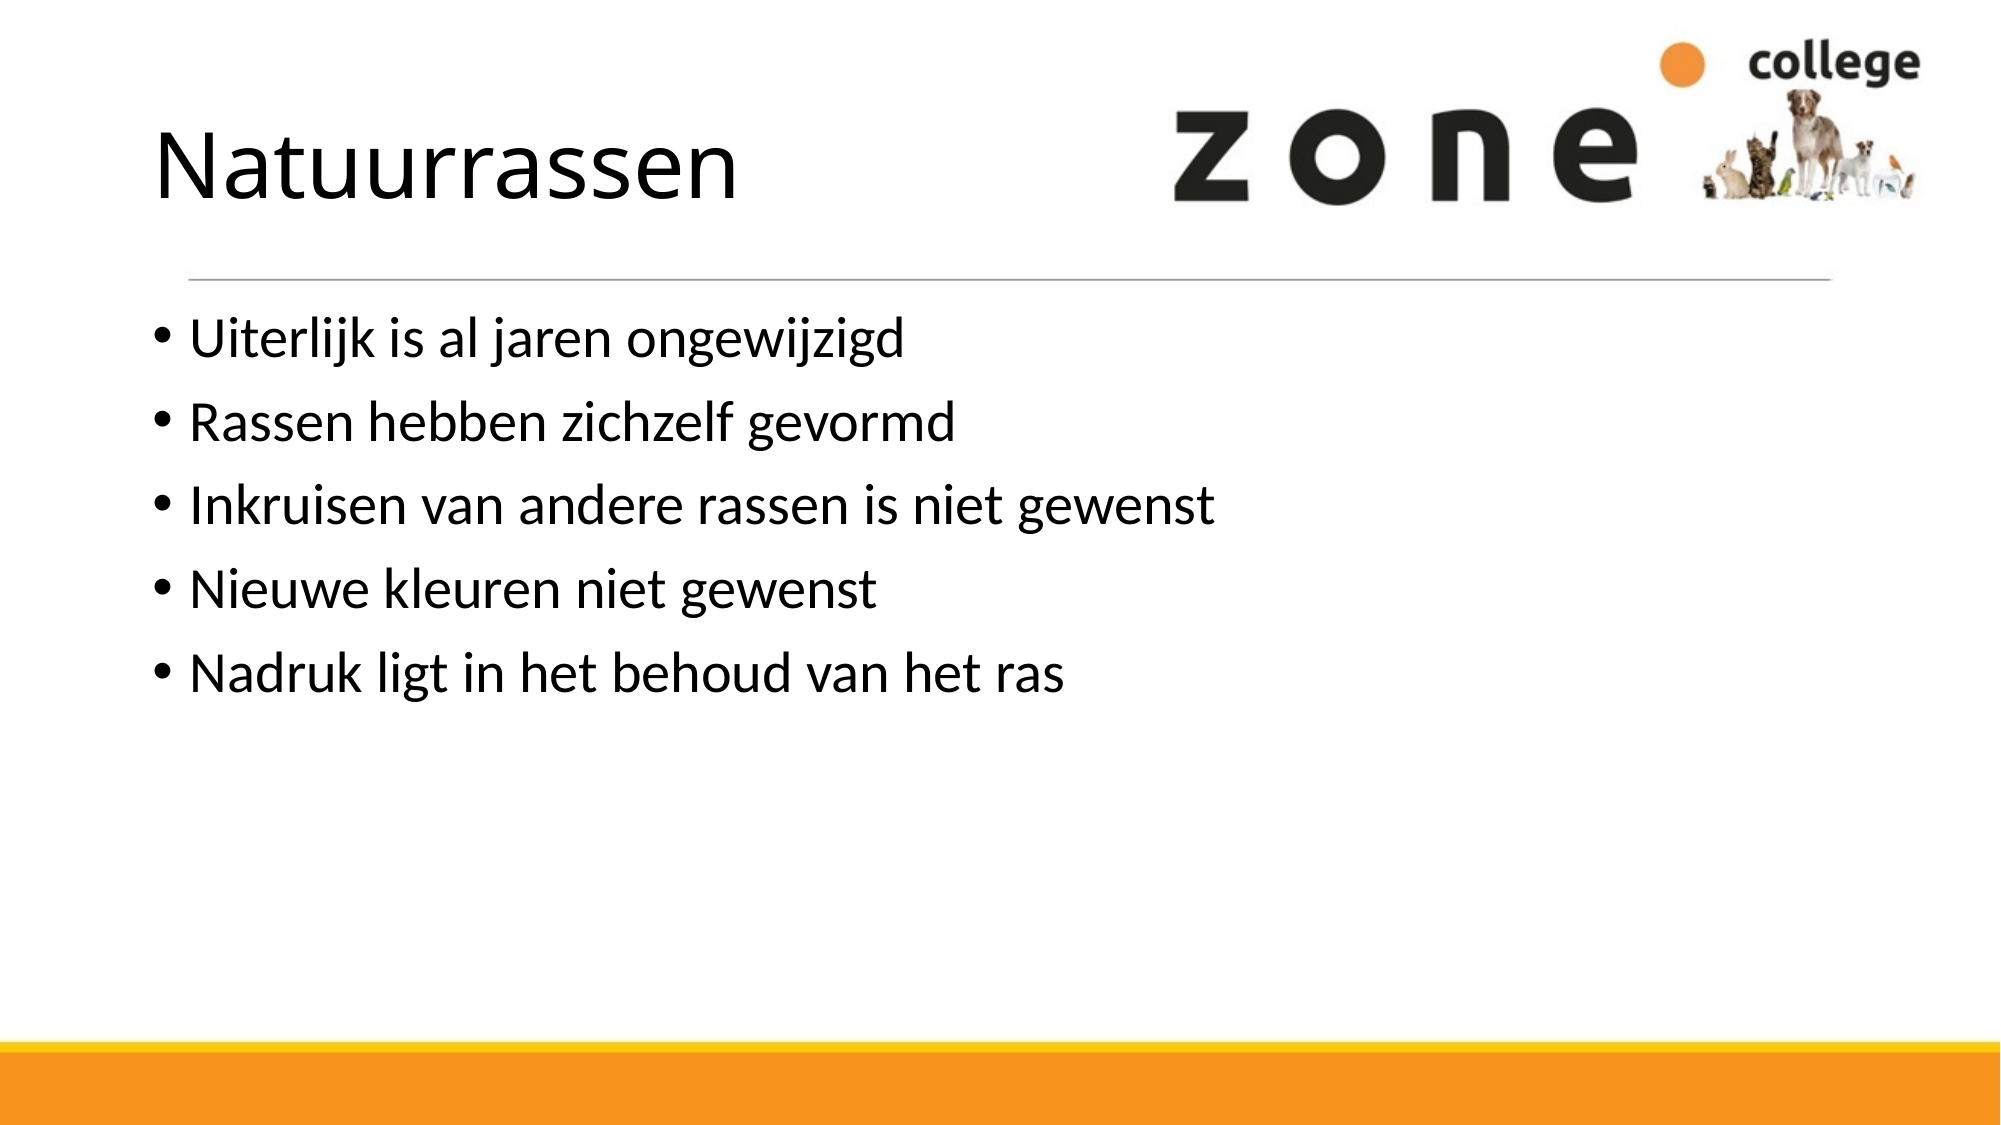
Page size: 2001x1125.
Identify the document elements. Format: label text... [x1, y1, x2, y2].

title Natuurrassen [137, 59, 1863, 278]
picture [0, 0, 2001, 1125]
list Uiterlijk is al jaren ongewijzigd Rassen hebben zichzelf gevormd Inkruisen van andere rassen is niet gewenst Nieuwe kleuren niet gewenst Nadruk ligt in het behoud van het ras [137, 299, 1863, 1014]
